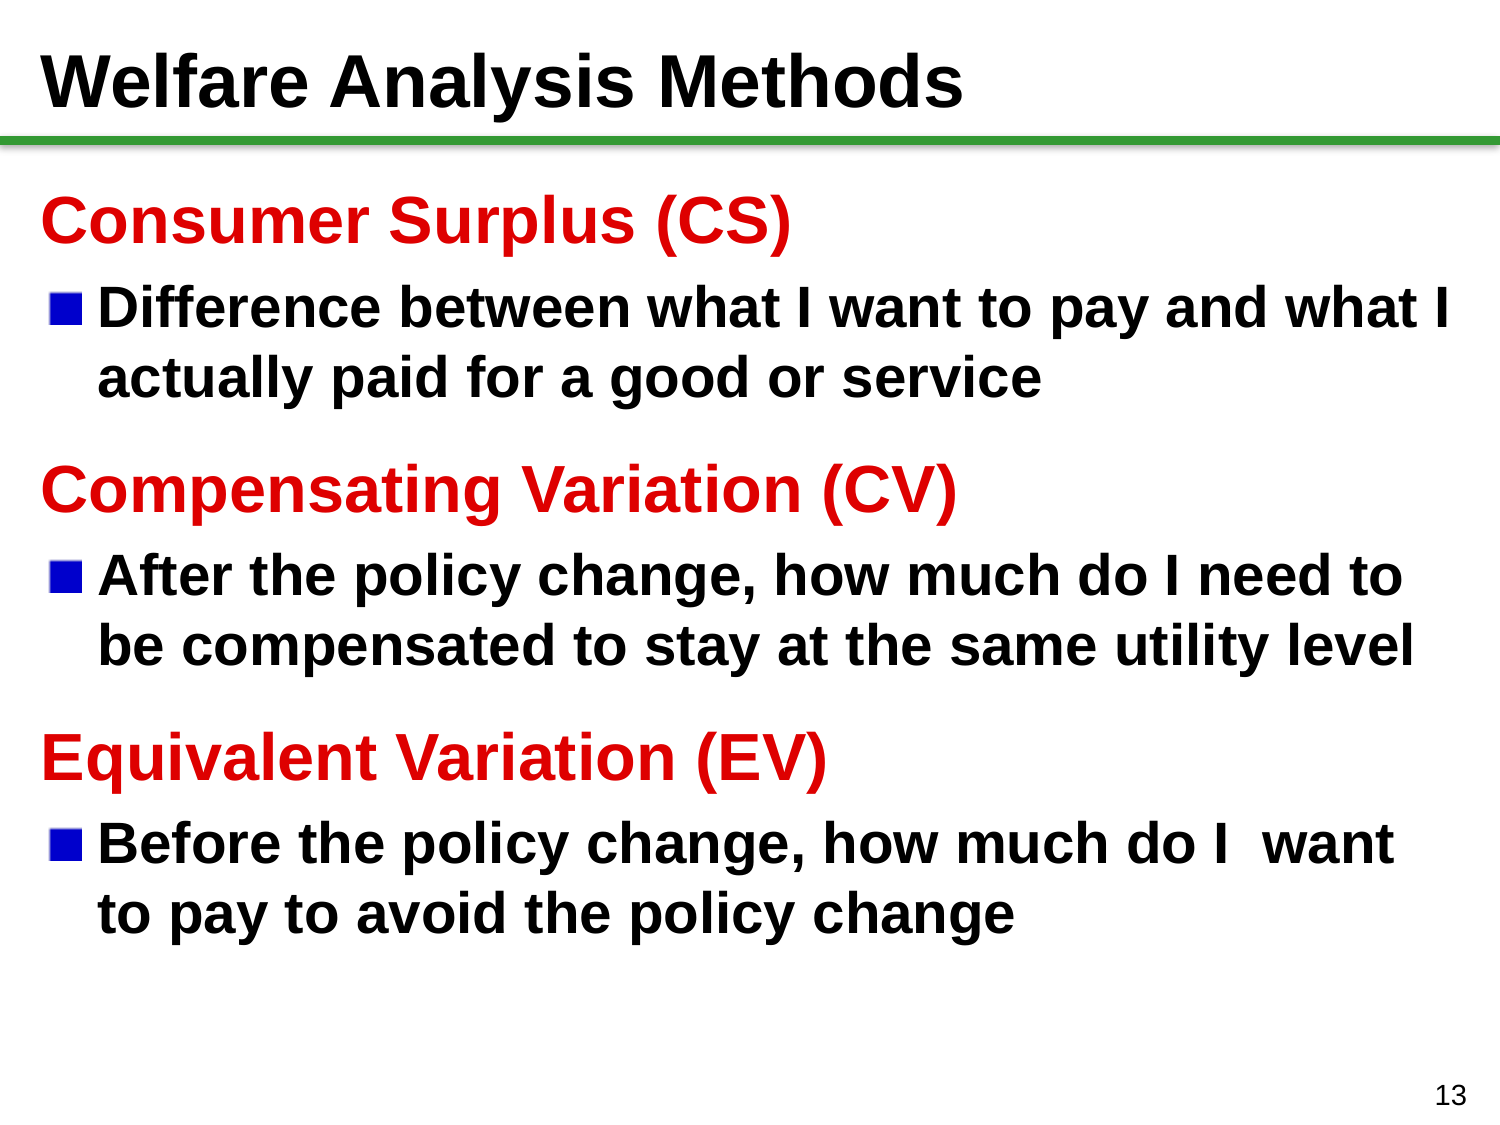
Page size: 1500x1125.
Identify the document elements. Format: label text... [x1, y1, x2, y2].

picture [40, 283, 82, 325]
slide_number 13 [1390, 1063, 1482, 1124]
title Welfare Analysis Methods [25, 18, 1483, 134]
picture [40, 819, 82, 861]
subtitle Consumer Surplus (CS) Difference between what I want to pay and what I actually paid for a good or service Compensating Variation (CV) After the policy change, how much do I need to be compensated to stay at the same utility level Equivalent Variation (EV) Before the policy change, how much do I want to pay to avoid the policy change [25, 169, 1483, 948]
picture [40, 551, 82, 593]
text_box [0, 136, 1500, 145]
